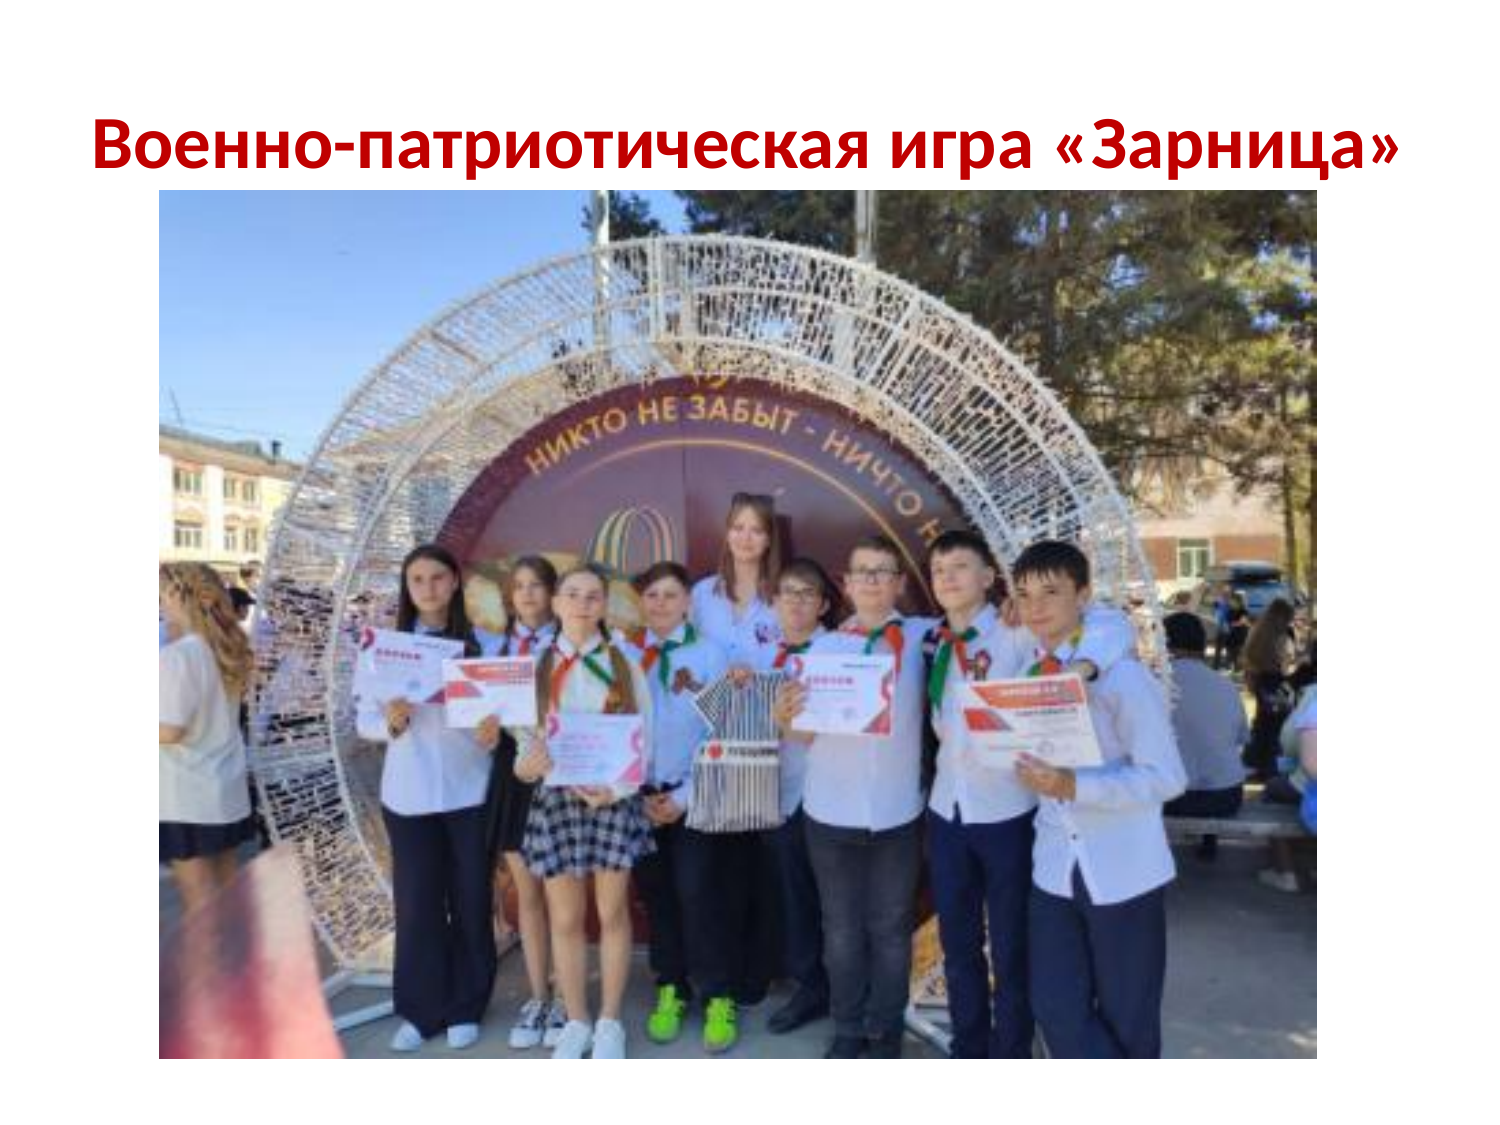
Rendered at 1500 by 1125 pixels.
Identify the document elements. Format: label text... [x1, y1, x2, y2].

title Военно-патриотическая игра «Зарница» [75, 45, 1425, 233]
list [159, 190, 1317, 1059]
